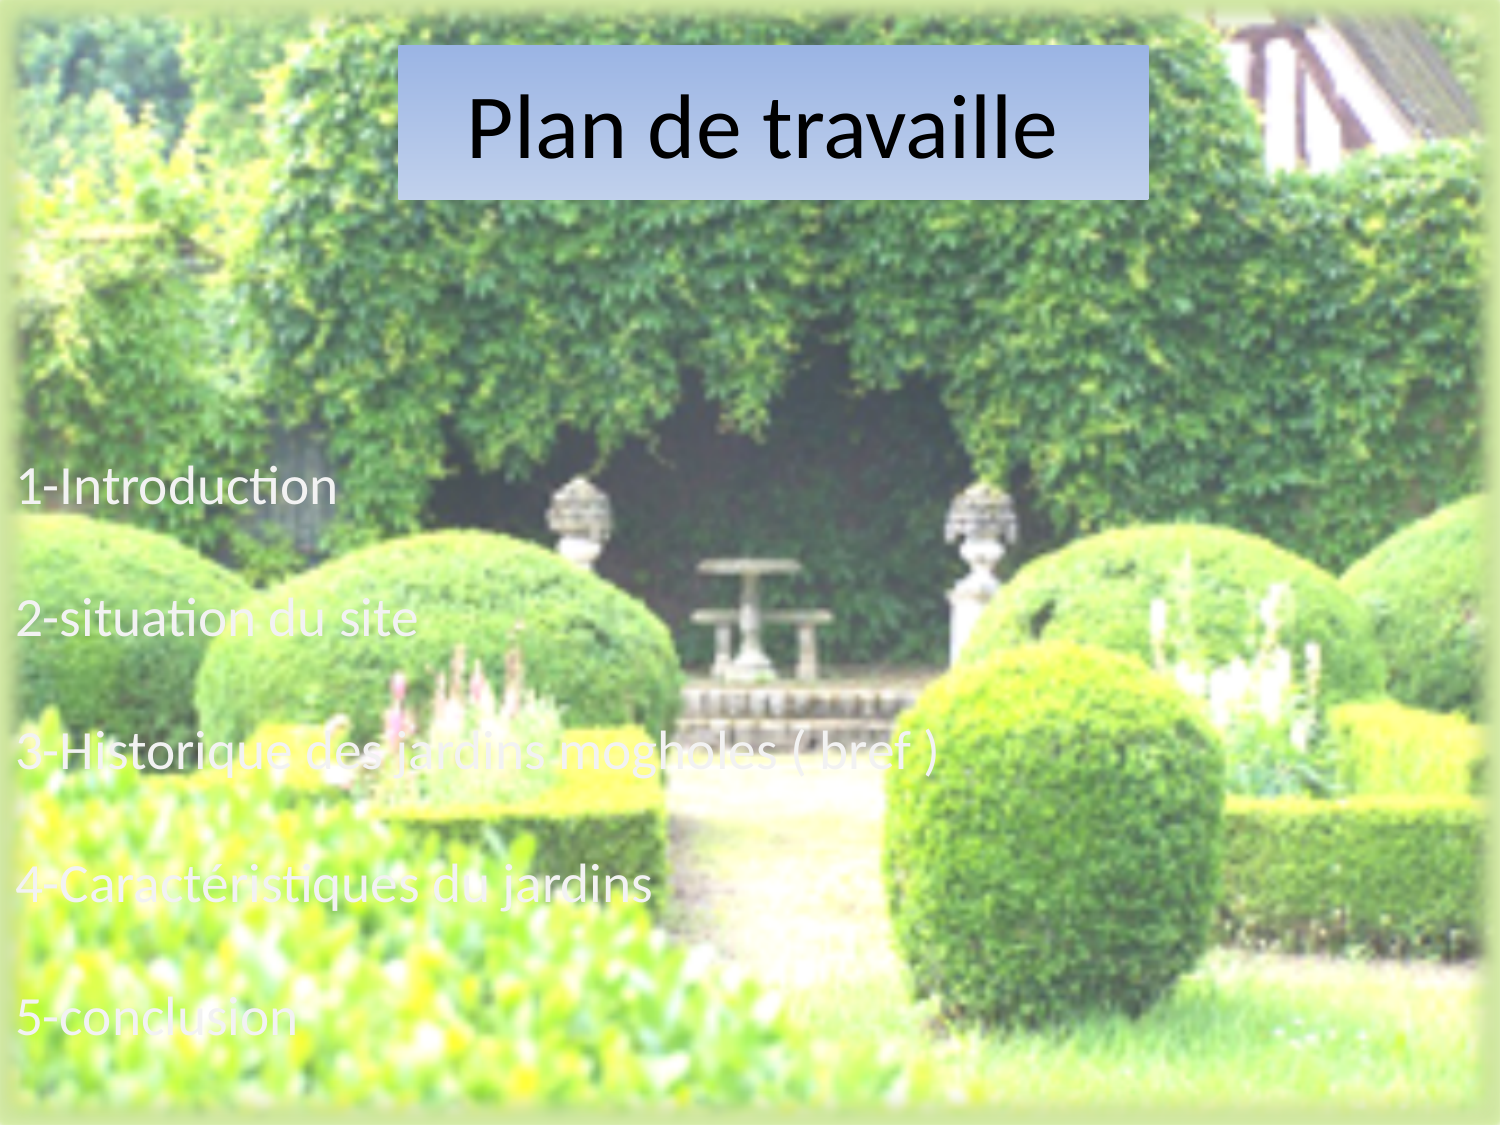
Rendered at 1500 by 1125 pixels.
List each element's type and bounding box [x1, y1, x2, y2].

list [0, 0, 1500, 1125]
